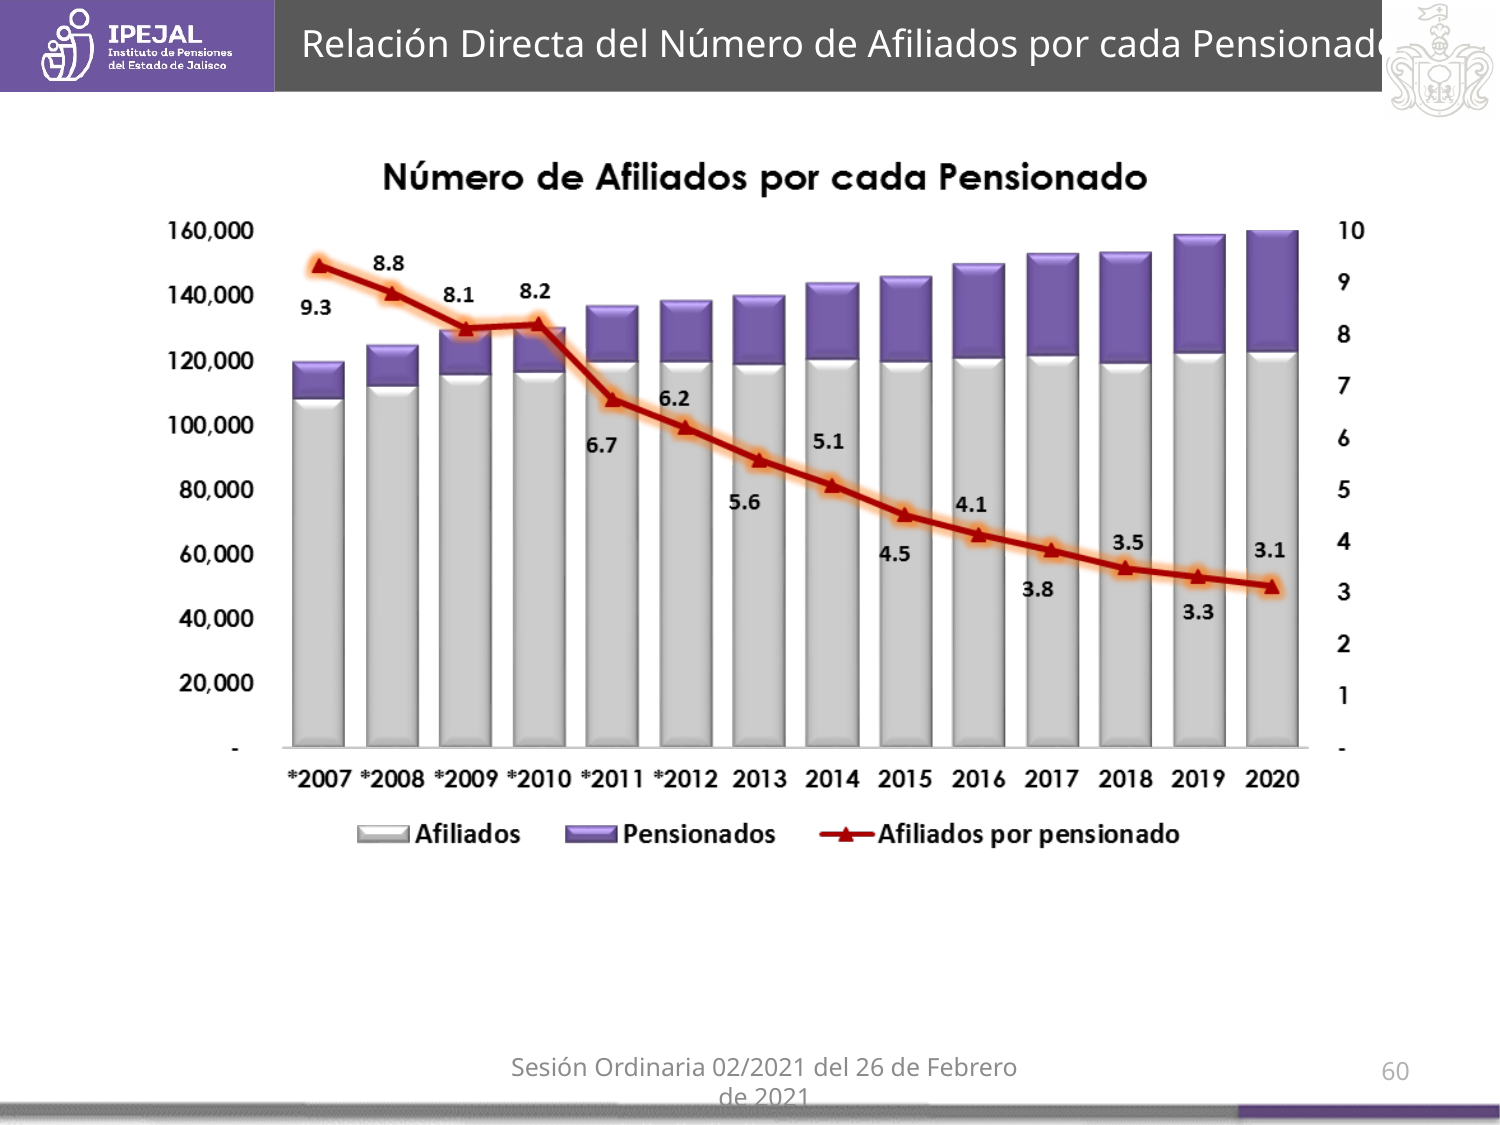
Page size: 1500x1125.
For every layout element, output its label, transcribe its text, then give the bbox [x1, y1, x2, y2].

slide_number 59 [1074, 1042, 1425, 1103]
picture [142, 133, 1388, 876]
picture [0, 1096, 1500, 1125]
text_box Sesión Ordinaria 02/2021 del 26 de Febrero de 2021 [483, 1051, 1046, 1112]
list Relación Directa del Número de Afiliados por cada Pensionado. [286, 17, 1460, 87]
picture [0, 0, 275, 92]
